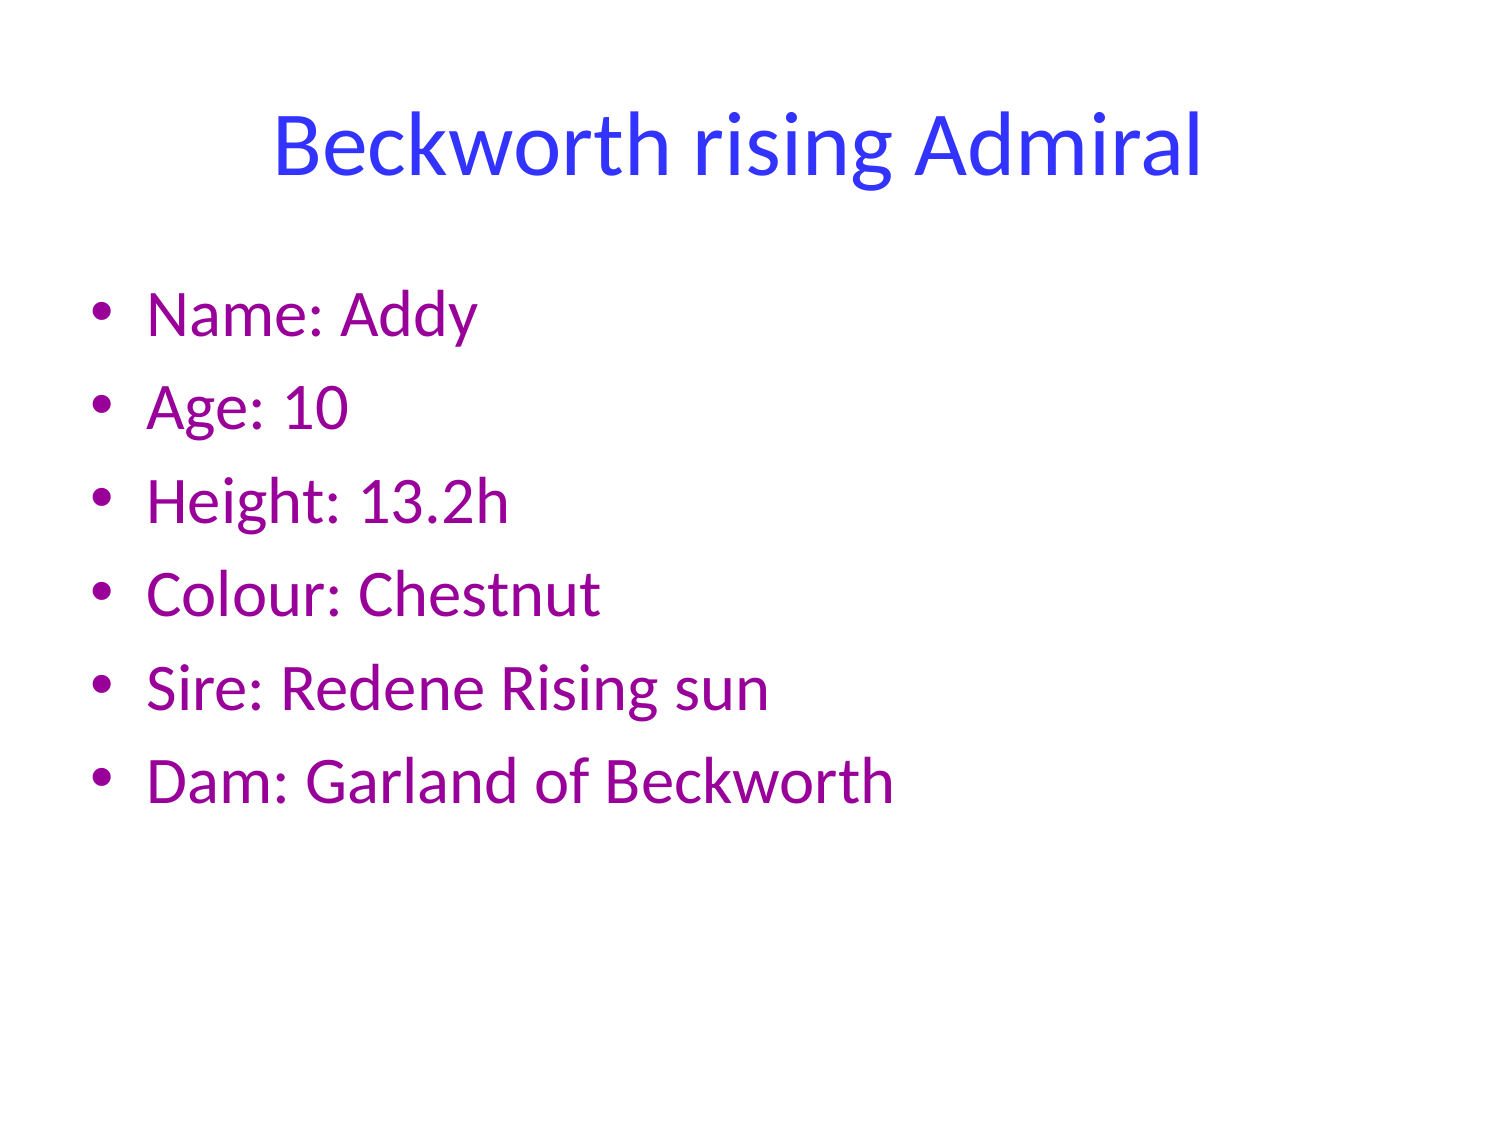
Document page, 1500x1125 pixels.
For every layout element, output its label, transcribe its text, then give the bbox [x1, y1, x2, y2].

list Name: Addy Age: 10 Height: 13.2h Colour: Chestnut Sire: Redene Rising sun Dam: Garland of Beckworth [75, 262, 1425, 1005]
title Beckworth rising Admiral [75, 45, 1425, 233]
